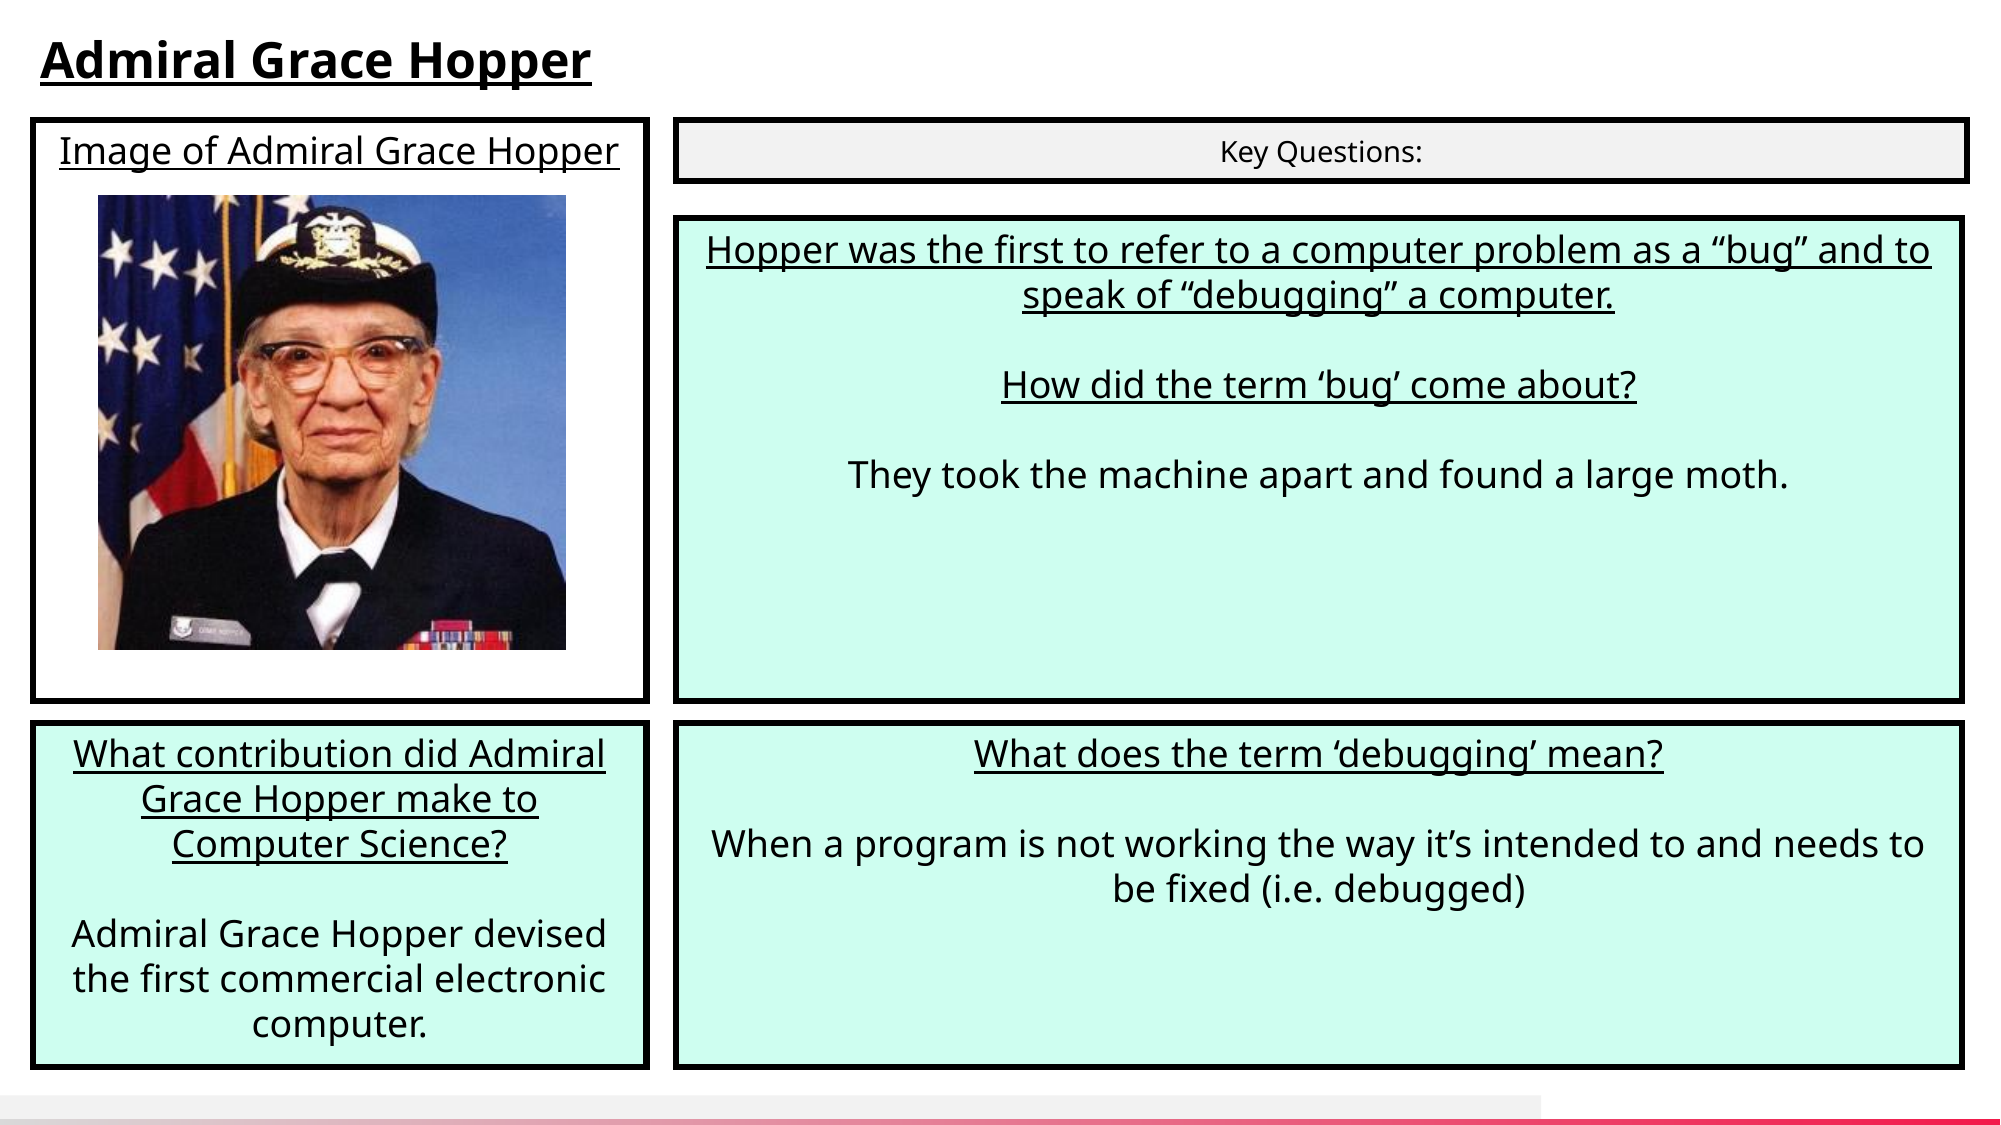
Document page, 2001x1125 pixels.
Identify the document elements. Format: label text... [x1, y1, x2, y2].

text_box Admiral Grace Hopper [25, 21, 1095, 96]
text_box What contribution did Admiral Grace Hopper make to Computer Science? Admiral Grace Hopper devised the first commercial electronic computer. [32, 722, 648, 1068]
text_box Key Questions: [675, 119, 1968, 182]
text_box Hopper was the first to refer to a computer problem as a “bug” and to speak of “debugging” a computer. How did the term ‘bug’ come about? They took the machine apart and found a large moth. [675, 217, 1963, 702]
picture [98, 195, 566, 650]
text_box What does the term ‘debugging’ mean? When a program is not working the way it’s intended to and needs to be fixed (i.e. debugged) [675, 722, 1963, 1068]
text_box Image of Admiral Grace Hopper [32, 119, 648, 702]
